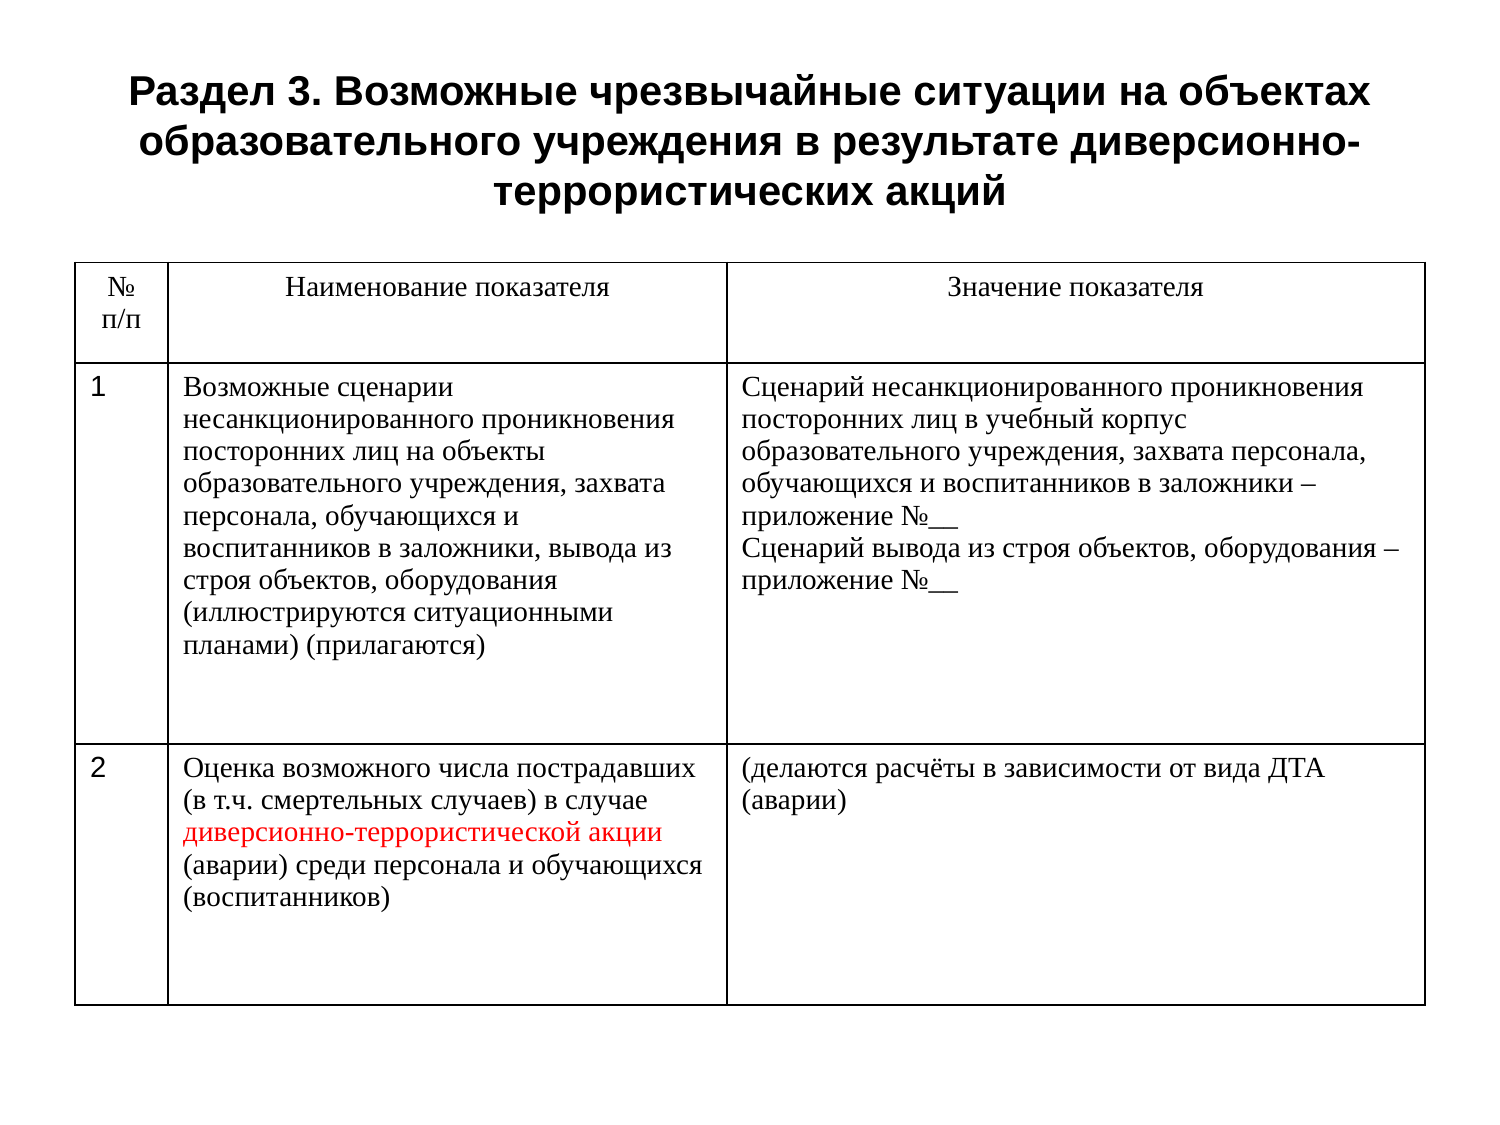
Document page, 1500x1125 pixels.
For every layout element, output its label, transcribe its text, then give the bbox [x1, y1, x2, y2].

table_header Значение показателя [728, 263, 1424, 362]
table_header № п/п [76, 263, 167, 362]
table_cell Оценка возможного числа пострадавших (в т.ч. смертельных случаев) в случае диверсионно-террористической акции (аварии) среди персонала и обучающихся (воспитанников) [169, 745, 726, 1004]
table_cell 2 [76, 745, 167, 1004]
table_cell Возможные сценарии несанкционированного проникновения посторонних лиц на объекты образовательного учреждения, захвата персонала, обучающихся и воспитанников в заложники, вывода из строя объектов, оборудования (иллюстрируются ситуационными планами) (прилагаются) [169, 364, 726, 743]
table_cell Сценарий несанкционированного проникновения посторонних лиц в учебный корпус образовательного учреждения, захвата персонала, обучающихся и воспитанников в заложники – приложение №__ Сценарий вывода из строя объектов, оборудования – приложение №__ [728, 364, 1424, 743]
table_cell 1 [76, 364, 167, 743]
title Раздел 3. Возможные чрезвычайные ситуации на объектах образовательного учреждения в результате диверсионно-террористических акций [74, 44, 1426, 233]
table_header Наименование показателя [169, 263, 726, 362]
table_cell (делаются расчёты в зависимости от вида ДТА (аварии) [728, 745, 1424, 1004]
